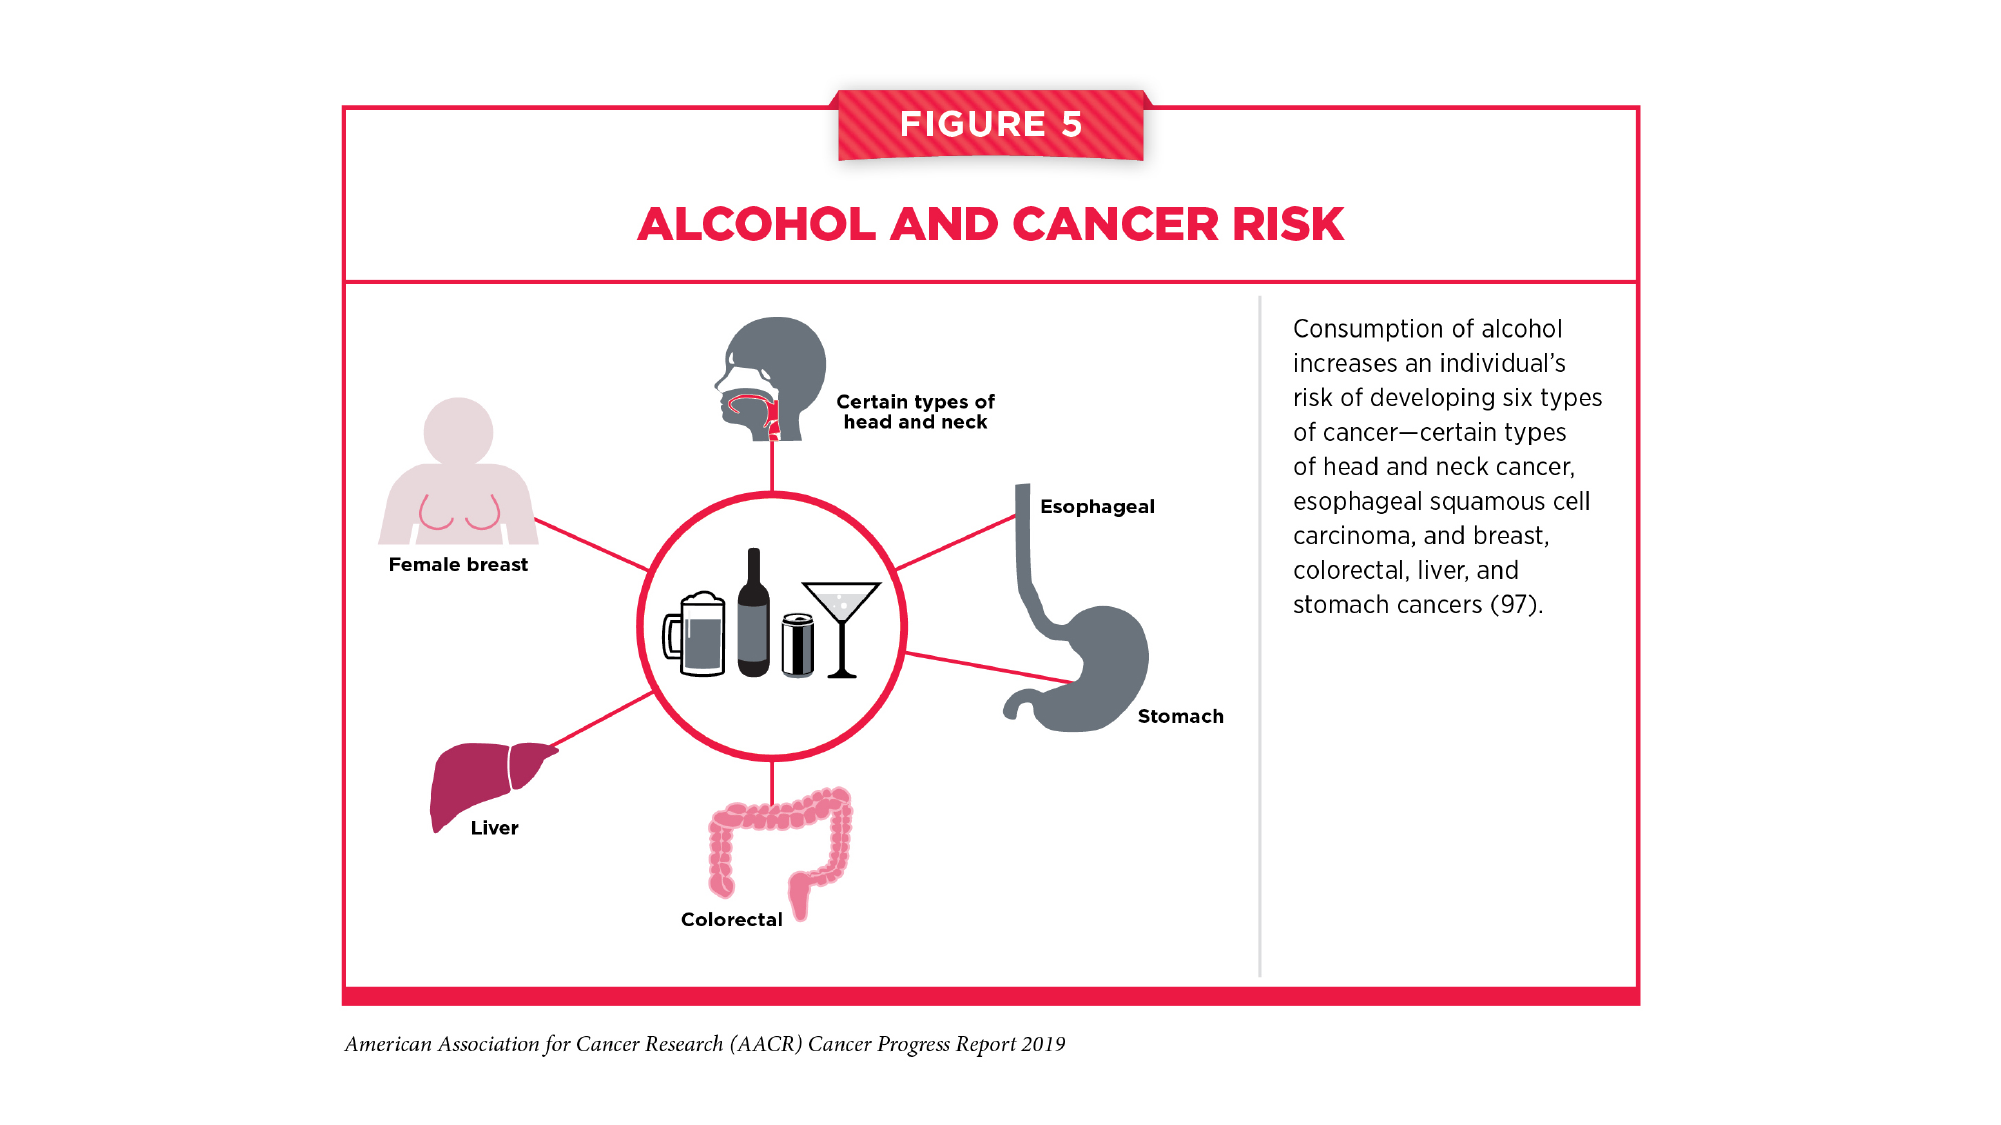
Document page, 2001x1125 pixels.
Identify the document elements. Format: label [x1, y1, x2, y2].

picture [291, 46, 1685, 1097]
